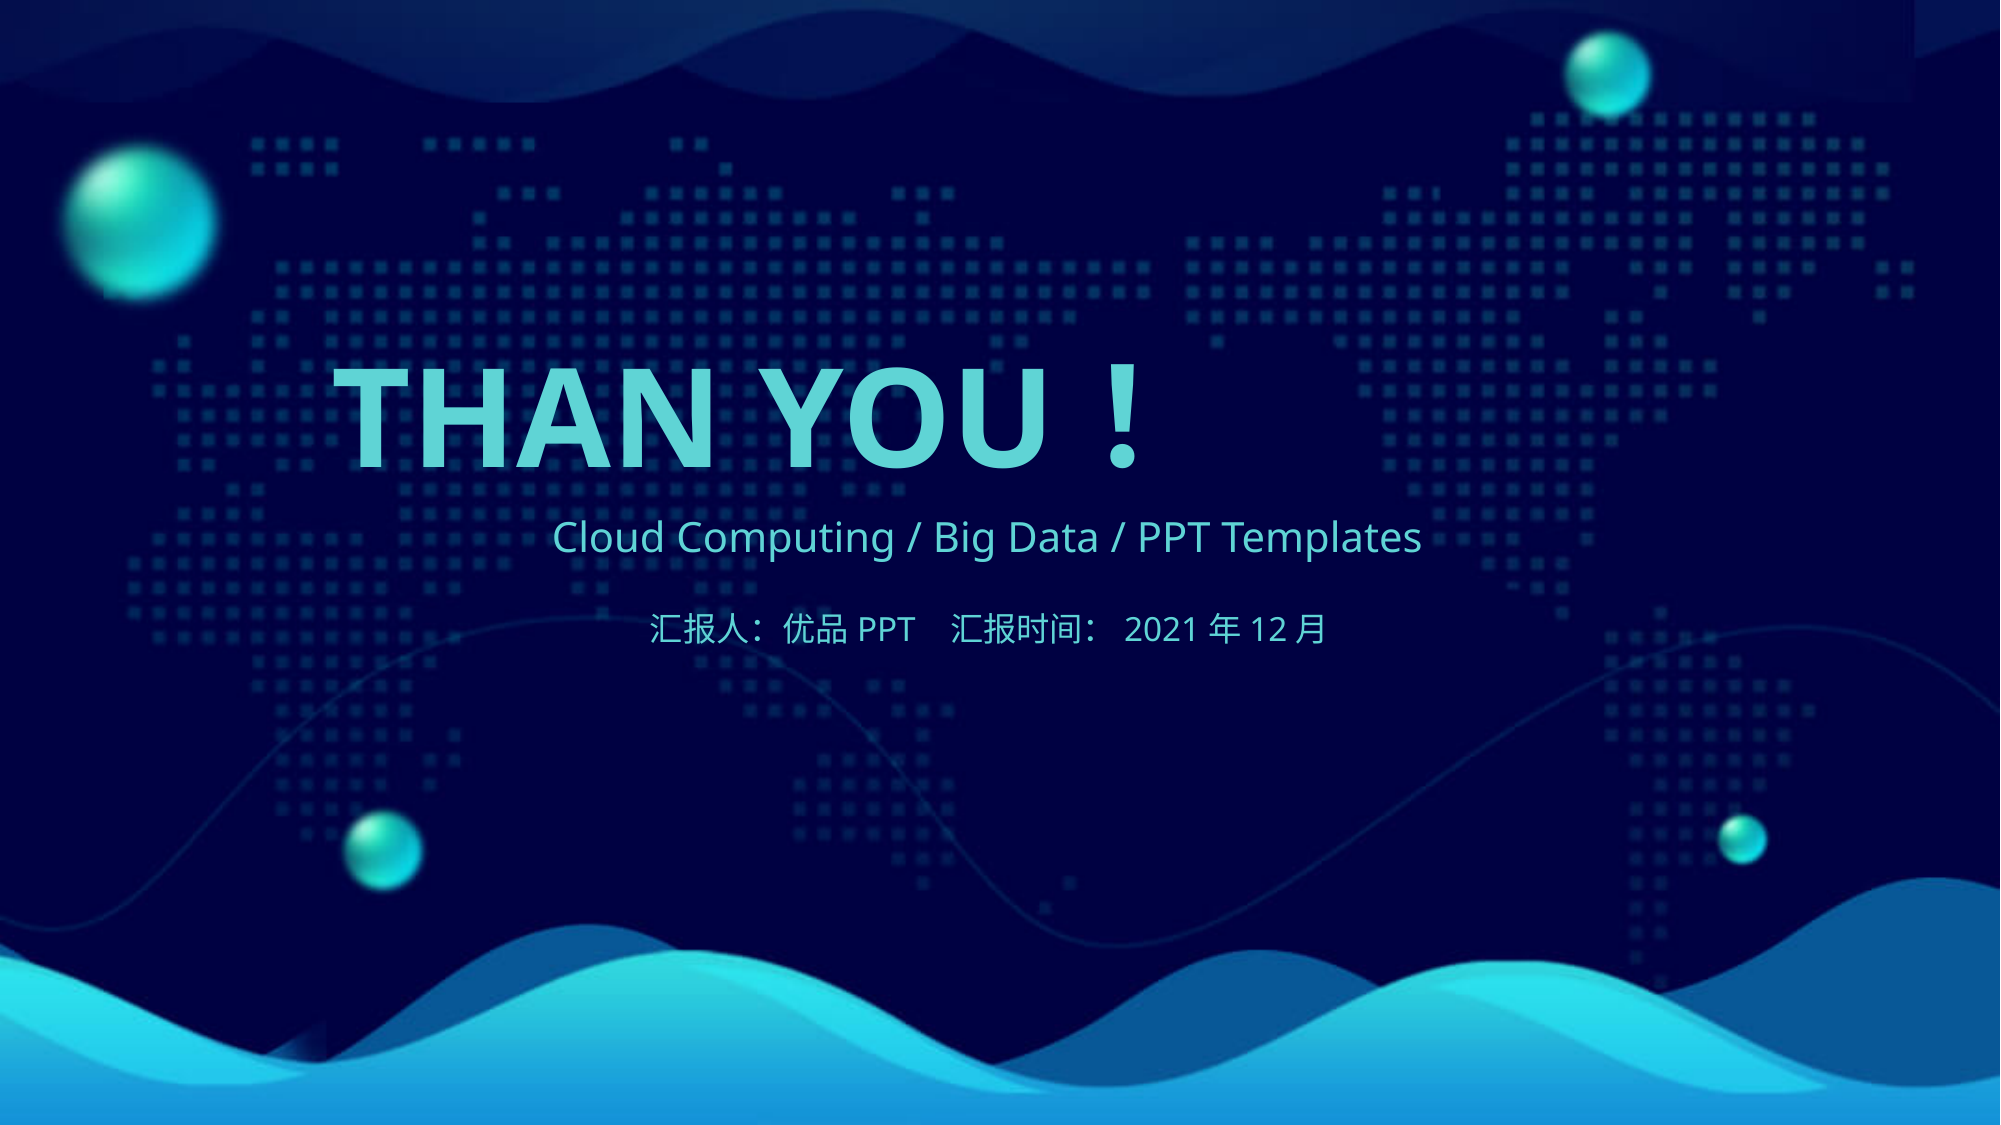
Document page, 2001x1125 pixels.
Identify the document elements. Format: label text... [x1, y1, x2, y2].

text_box THAN YOU！ [317, 322, 1643, 502]
text_box 汇报人：优品PPT 汇报时间：2021年12月 [631, 600, 1347, 656]
text_box Cloud Computing / Big Data / PPT Templates [445, 503, 1530, 569]
picture [0, 0, 2000, 1125]
